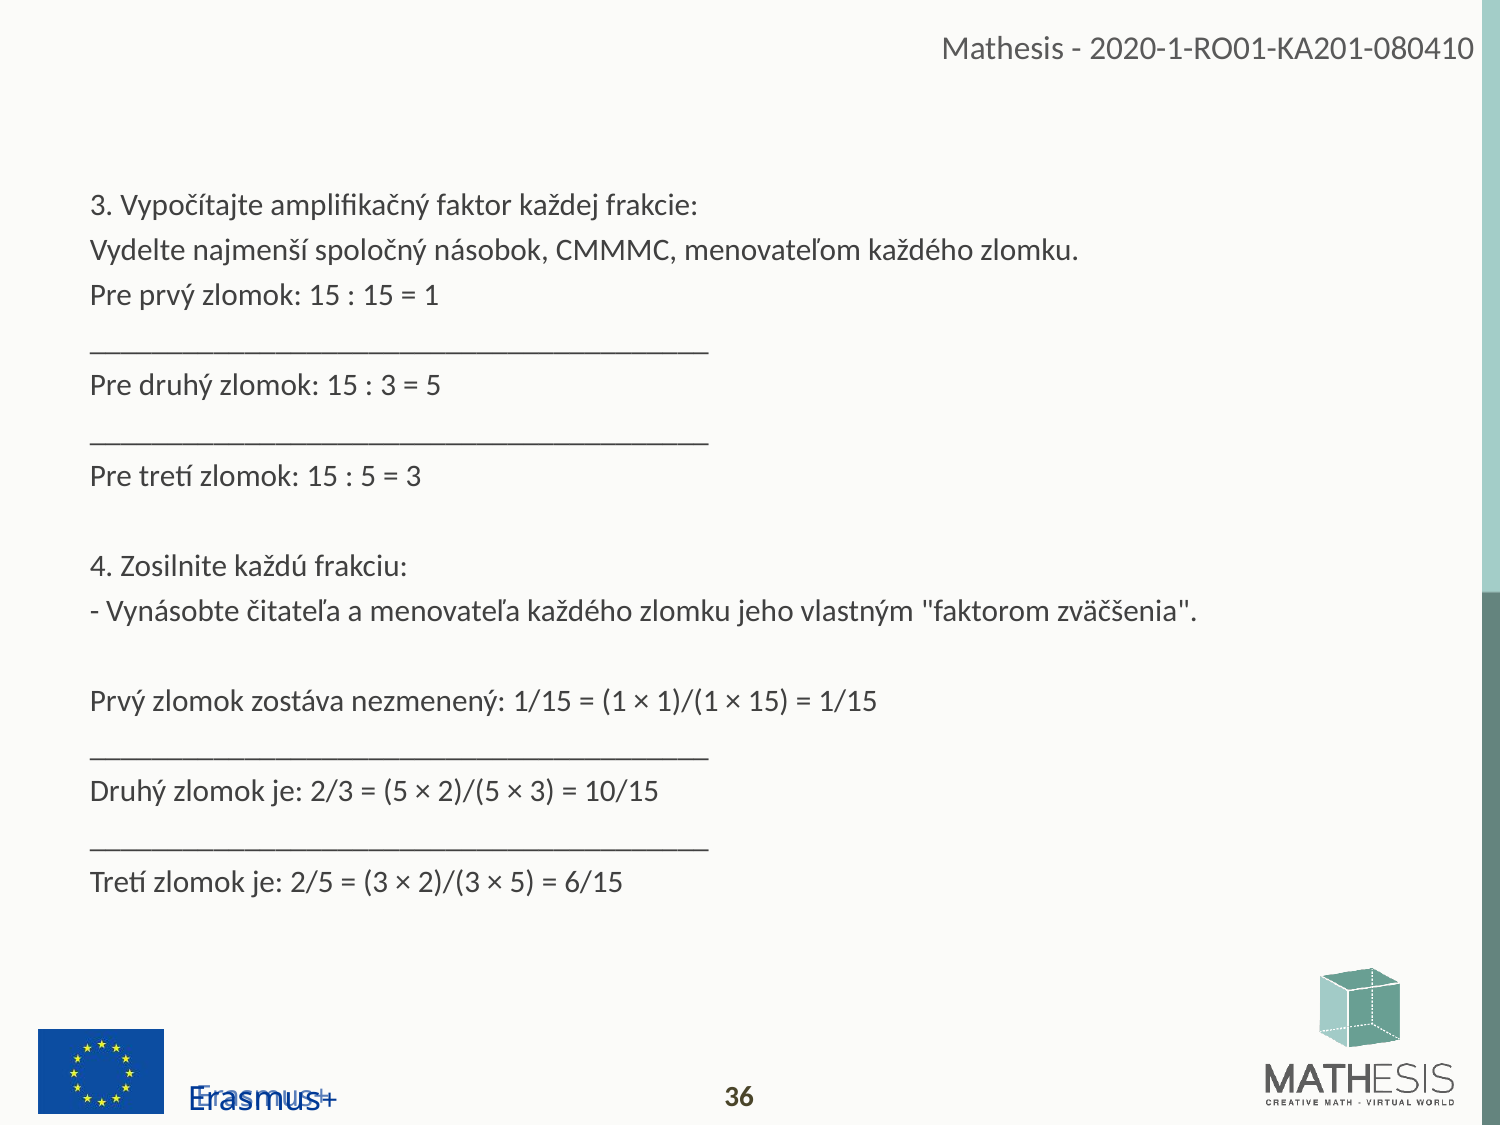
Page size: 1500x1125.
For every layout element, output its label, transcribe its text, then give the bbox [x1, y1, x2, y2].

picture [38, 1029, 164, 1114]
list 3. Vypočítajte amplifikačný faktor každej frakcie: Vydelte najmenší spoločný násobok, CMMMC, menovateľom každého zlomku. Pre prvý zlomok: 15 : 15 = 1 ________________________________________ Pre druhý zlomok: 15 : 3 = 5 ________________________________________ Pre tretí zlomok: 15 : 5 = 3 4. Zosilnite každú frakciu: - Vynásobte čitateľa a menovateľa každého zlomku jeho vlastným "faktorom zväčšenia". Prvý zlomok zostáva nezmenený: 1/15 = (1 × 1)/(1 × 15) = 1/15 ________________________________________ Druhý zlomok je: 2/3 = (5 × 2)/(5 × 3) = 10/15 ________________________________________ Tretí zlomok je: 2/5 = (3 × 2)/(3 × 5) = 6/15 [75, 169, 1425, 912]
